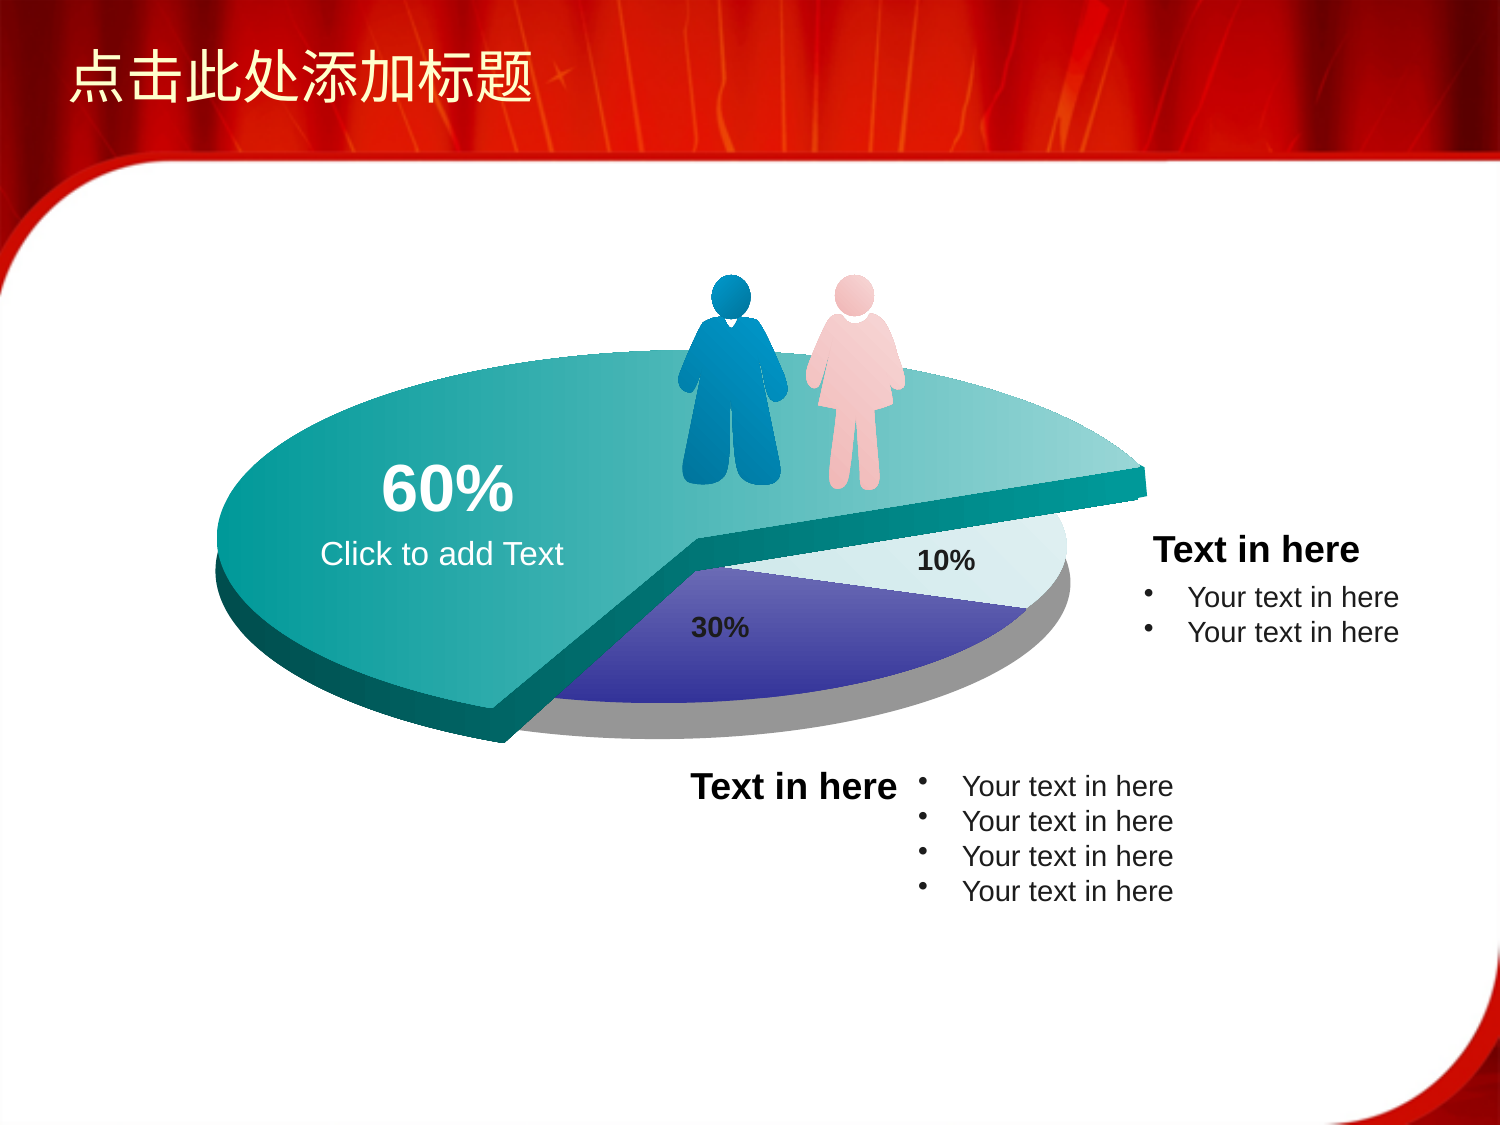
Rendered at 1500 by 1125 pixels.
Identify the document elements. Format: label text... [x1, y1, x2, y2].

text_box 点击此处添加标题 [53, 33, 845, 118]
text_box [1090, 512, 1424, 657]
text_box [302, 437, 582, 581]
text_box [215, 349, 1148, 744]
picture [0, 0, 1500, 1125]
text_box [627, 749, 1178, 915]
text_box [677, 274, 912, 491]
